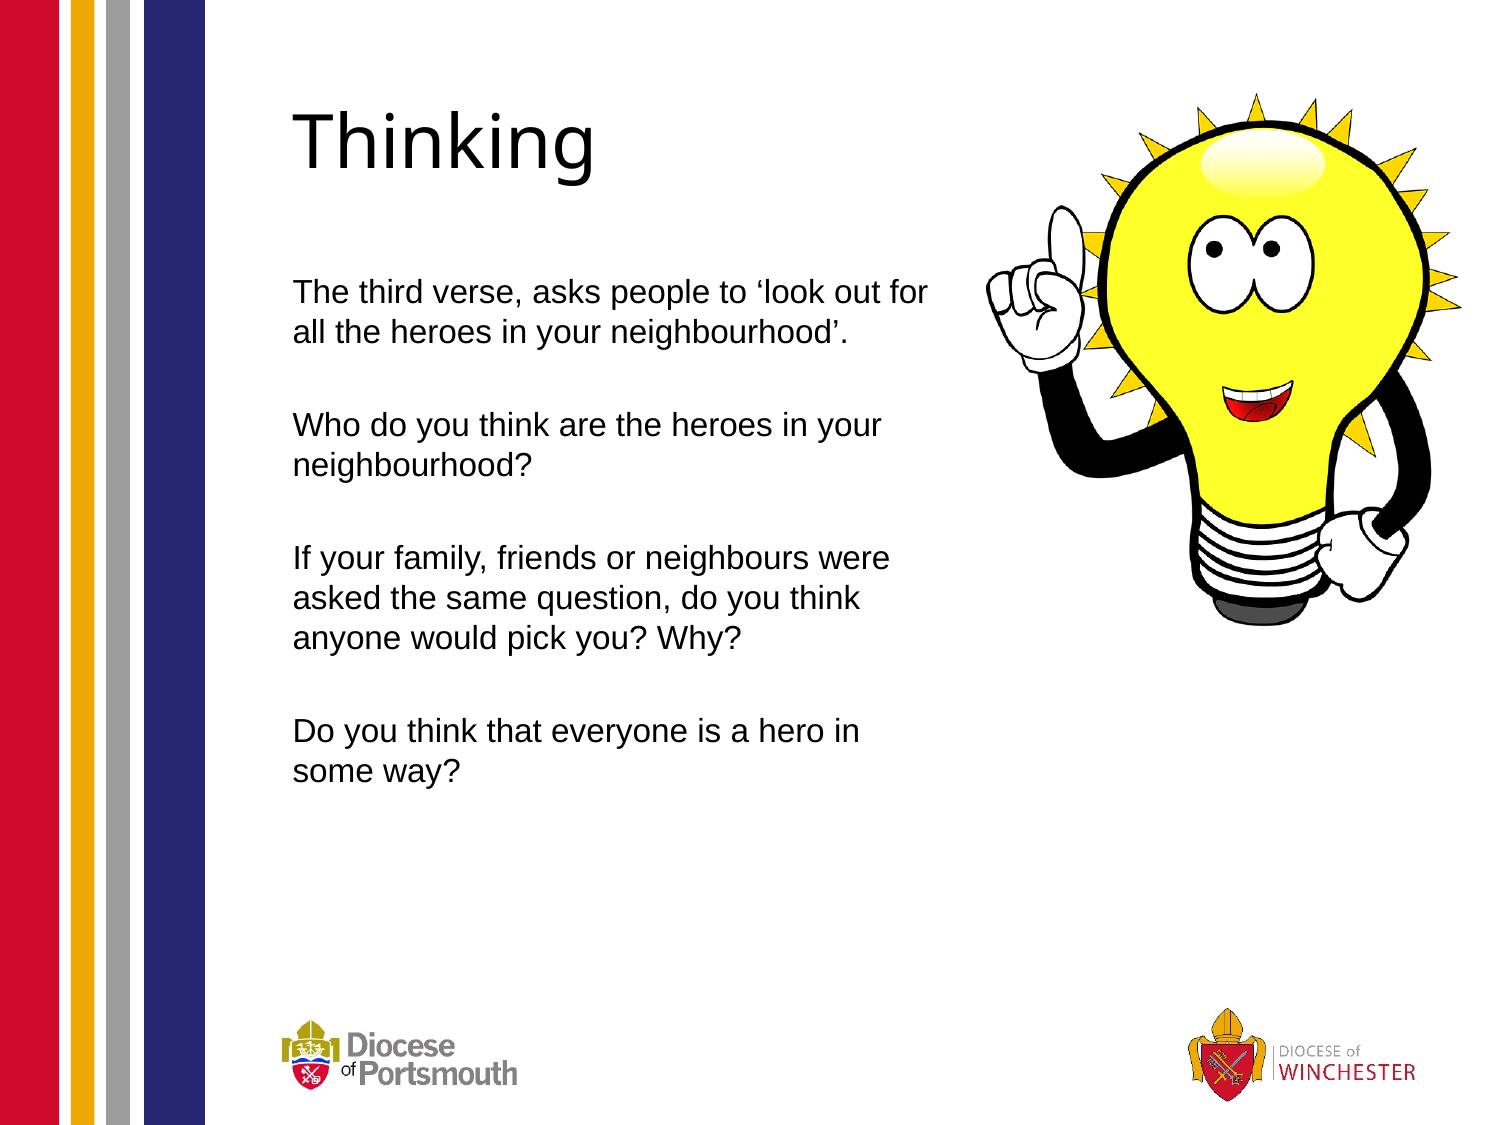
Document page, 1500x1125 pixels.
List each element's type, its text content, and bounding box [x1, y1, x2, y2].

picture [986, 93, 1462, 626]
picture [1175, 1003, 1424, 1106]
title Thinking [277, 45, 1425, 233]
list The third verse, asks people to ‘look out for all the heroes in your neighbourhood’. Who do you think are the heroes in your neighbourhood? If your family, friends or neighbours were asked the same question, do you think anyone would pick you? Why? Do you think that everyone is a hero in some way? [277, 262, 963, 988]
picture [277, 1017, 521, 1092]
